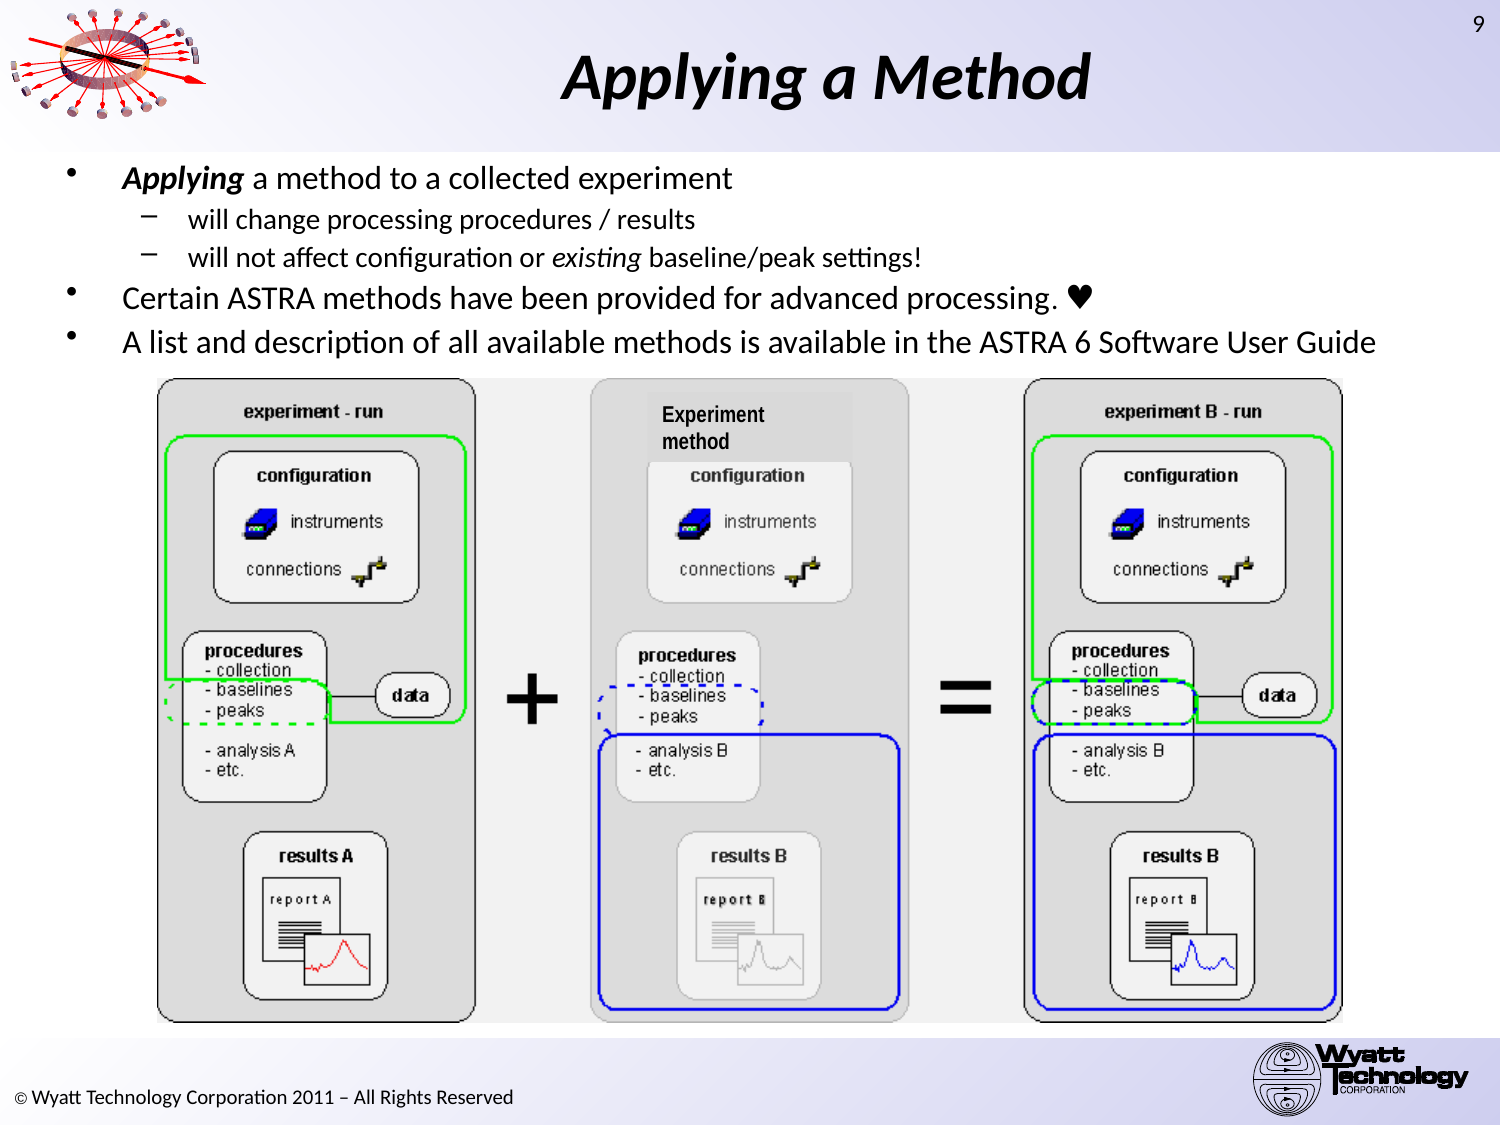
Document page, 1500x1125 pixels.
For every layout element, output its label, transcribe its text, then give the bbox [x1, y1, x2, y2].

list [156, 378, 1343, 1023]
list Applying a method to a collected experiment will change processing procedures / results will not affect configuration or existing baseline/peak settings! Certain ASTRA methods have been provided for advanced processing. ♥ A list and description of all available methods is available in the ASTRA 6 Software User Guide [50, 156, 1438, 375]
title Applying a Method [217, 25, 1438, 120]
